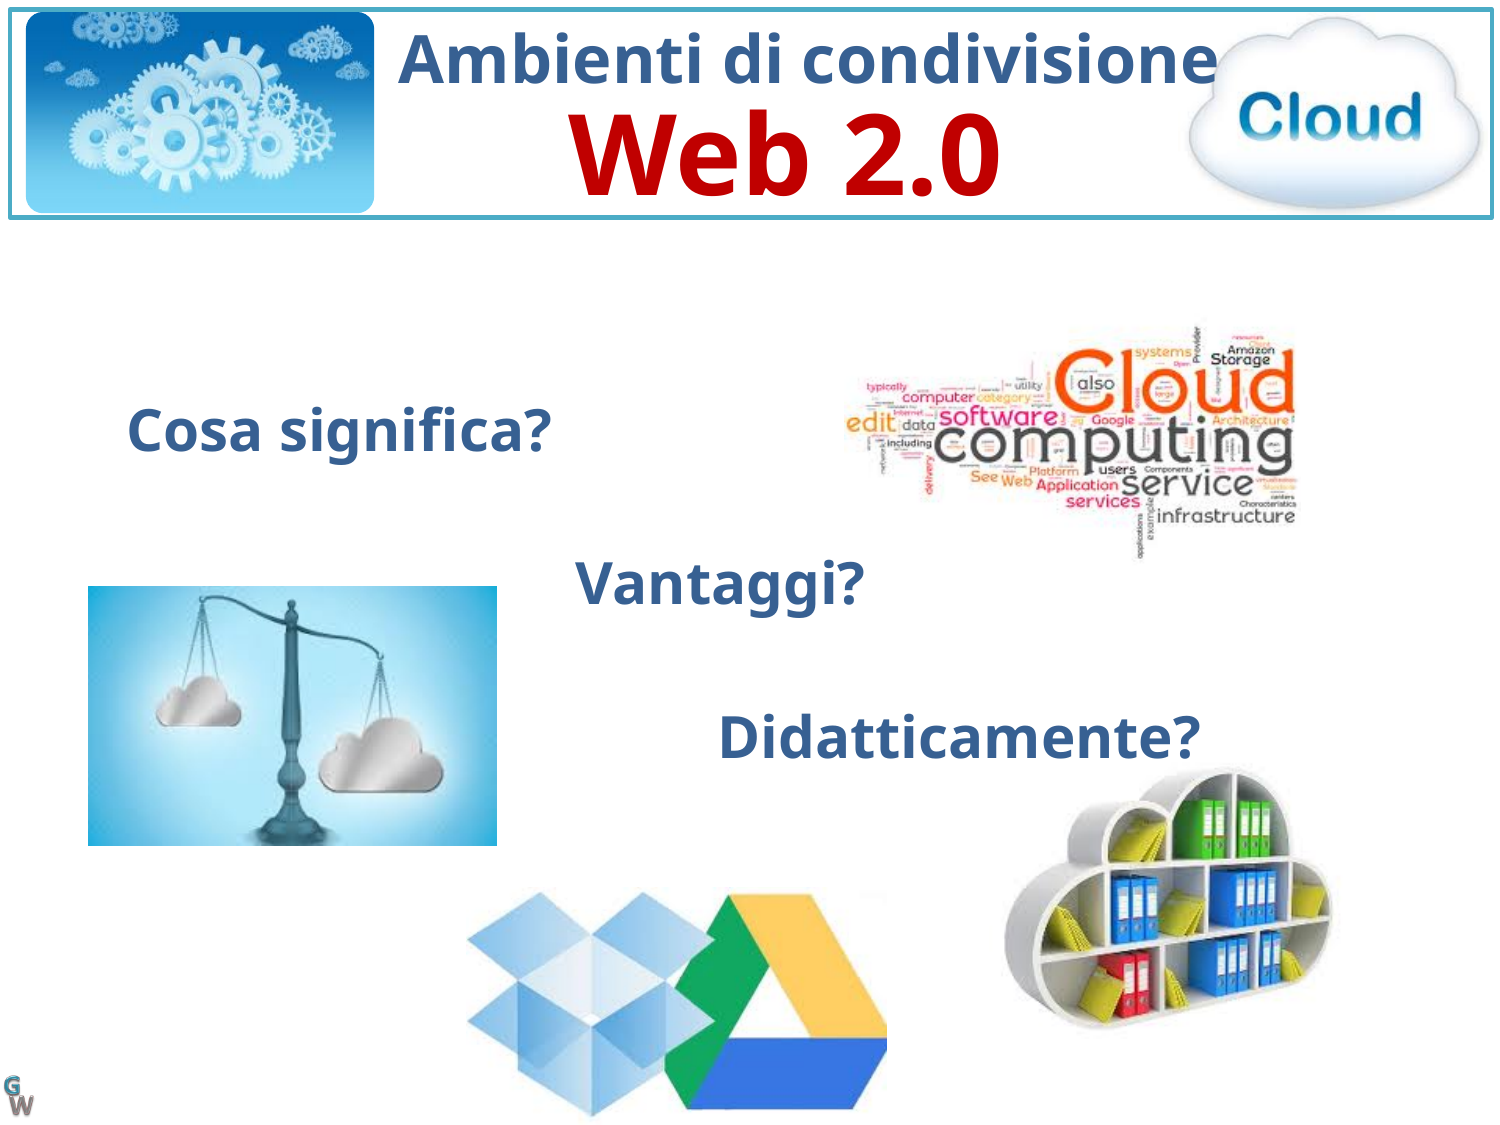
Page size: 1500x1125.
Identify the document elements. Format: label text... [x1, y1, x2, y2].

text_box [8, 7, 1179, 220]
text_box Web 2.0 [553, 220, 1019, 226]
picture [989, 751, 1353, 1040]
text_box Vantaggi? [561, 538, 987, 624]
picture [88, 585, 498, 847]
picture [844, 302, 1301, 574]
text_box Didatticamente? [702, 692, 1317, 778]
picture [25, 11, 375, 214]
text_box [1486, 7, 1494, 220]
picture [0, 1058, 55, 1125]
picture [466, 887, 887, 1125]
picture [1177, 9, 1489, 218]
text_box Cosa significa? [112, 385, 798, 471]
